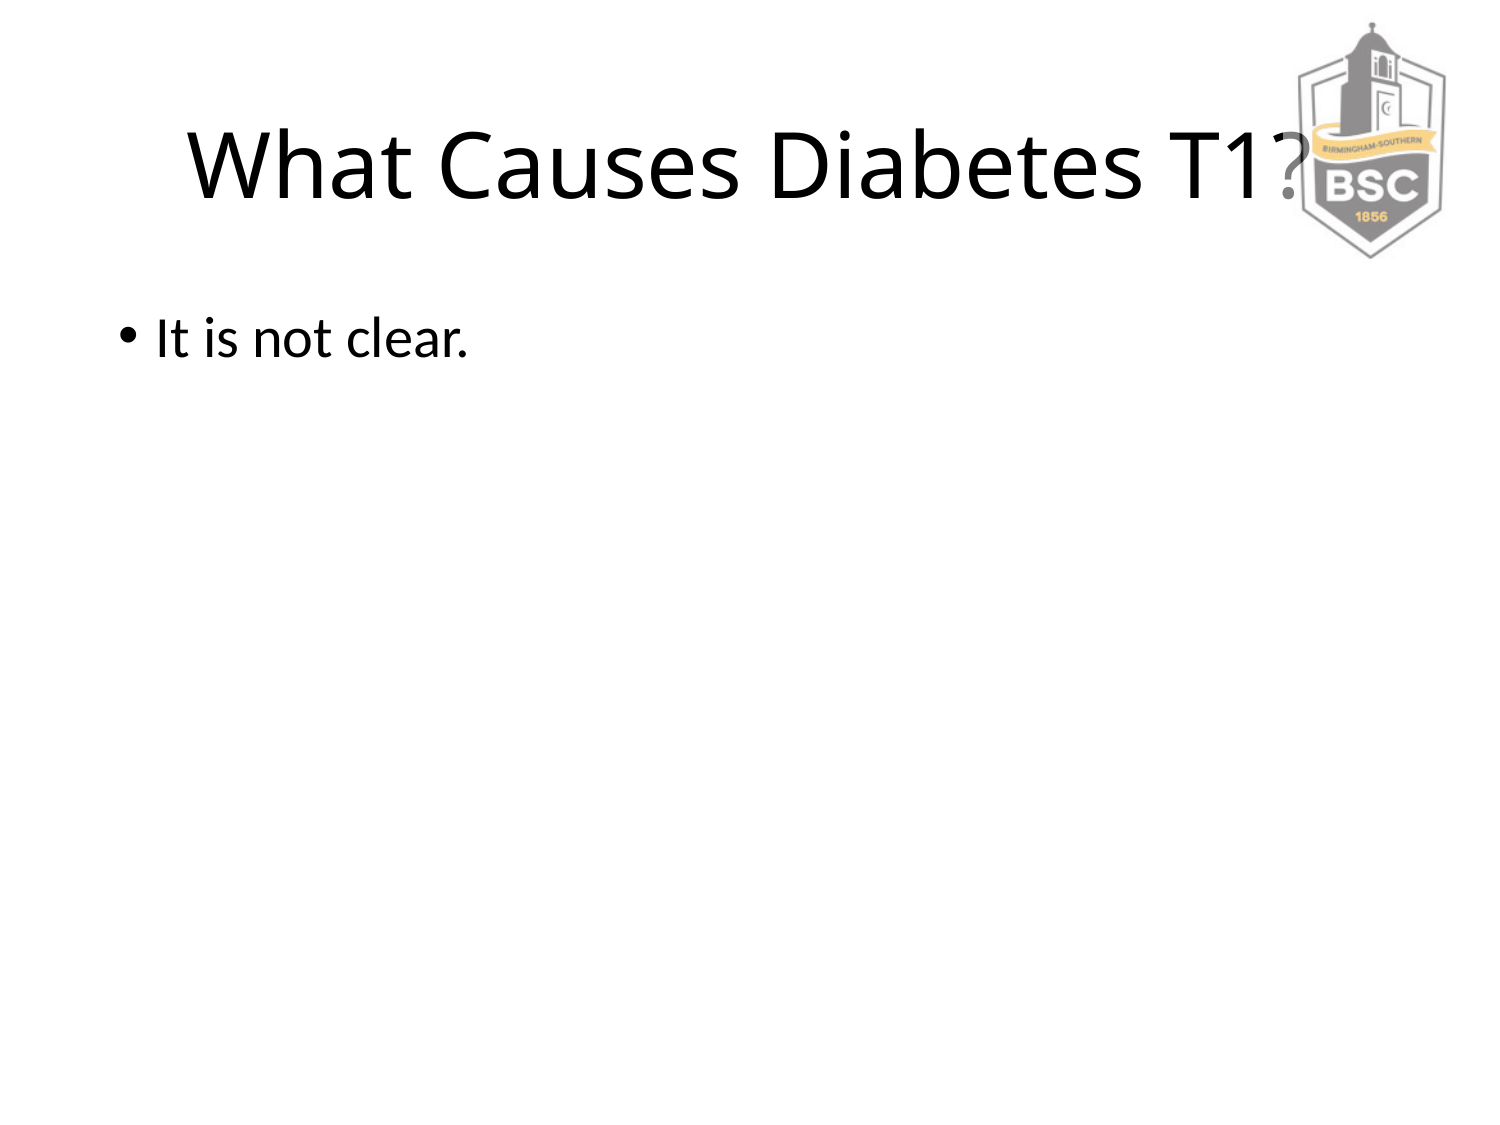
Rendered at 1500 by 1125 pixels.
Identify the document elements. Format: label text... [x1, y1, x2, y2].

picture [1283, 14, 1461, 269]
list It is not clear. [103, 299, 1397, 1014]
title What Causes Diabetes T1? [103, 59, 1397, 278]
